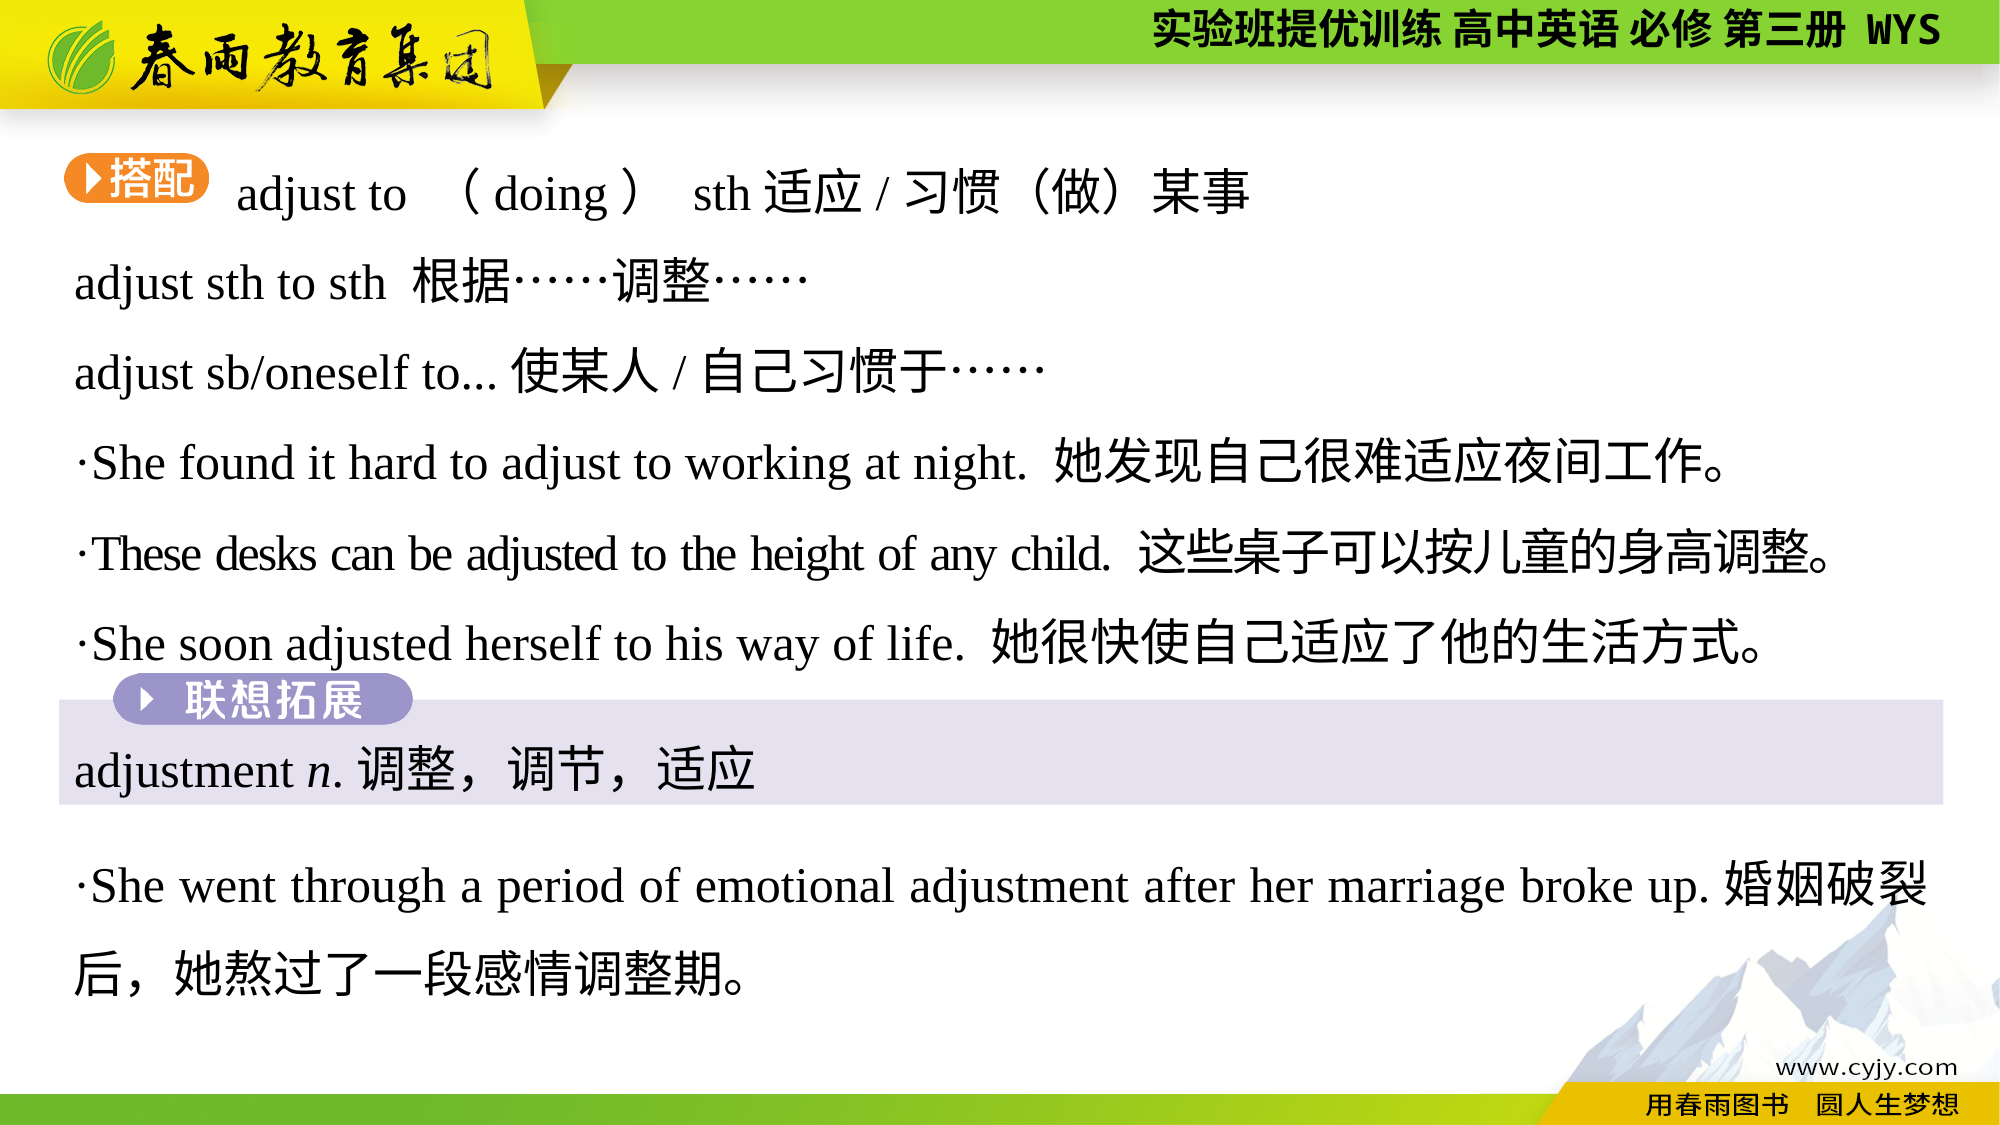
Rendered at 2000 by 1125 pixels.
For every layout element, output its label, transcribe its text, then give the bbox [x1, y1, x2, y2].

text_box adjustment n.调整，调节，适应 [59, 699, 1944, 805]
list adjust to （doing） sth适应/习惯（做）某事 adjust sth to sth 根据……调整…… adjust sb/oneself to...使某人/自己习惯于…… ·She found it hard to adjust to working at night. 她发现自己很难适应夜间工作。 ·These desks can be adjusted to the height of any child. 这些桌子可以按儿童的身高调整。 ·She soon adjusted herself to his way of life. 她很快使自己适应了他的生活方式。 [59, 122, 1944, 683]
text_box ·She went through a period of emotional adjustment after her marriage broke up.婚姻破裂后，她熬过了一段感情调整期。 [58, 814, 1944, 1010]
picture [0, 0, 2000, 1125]
